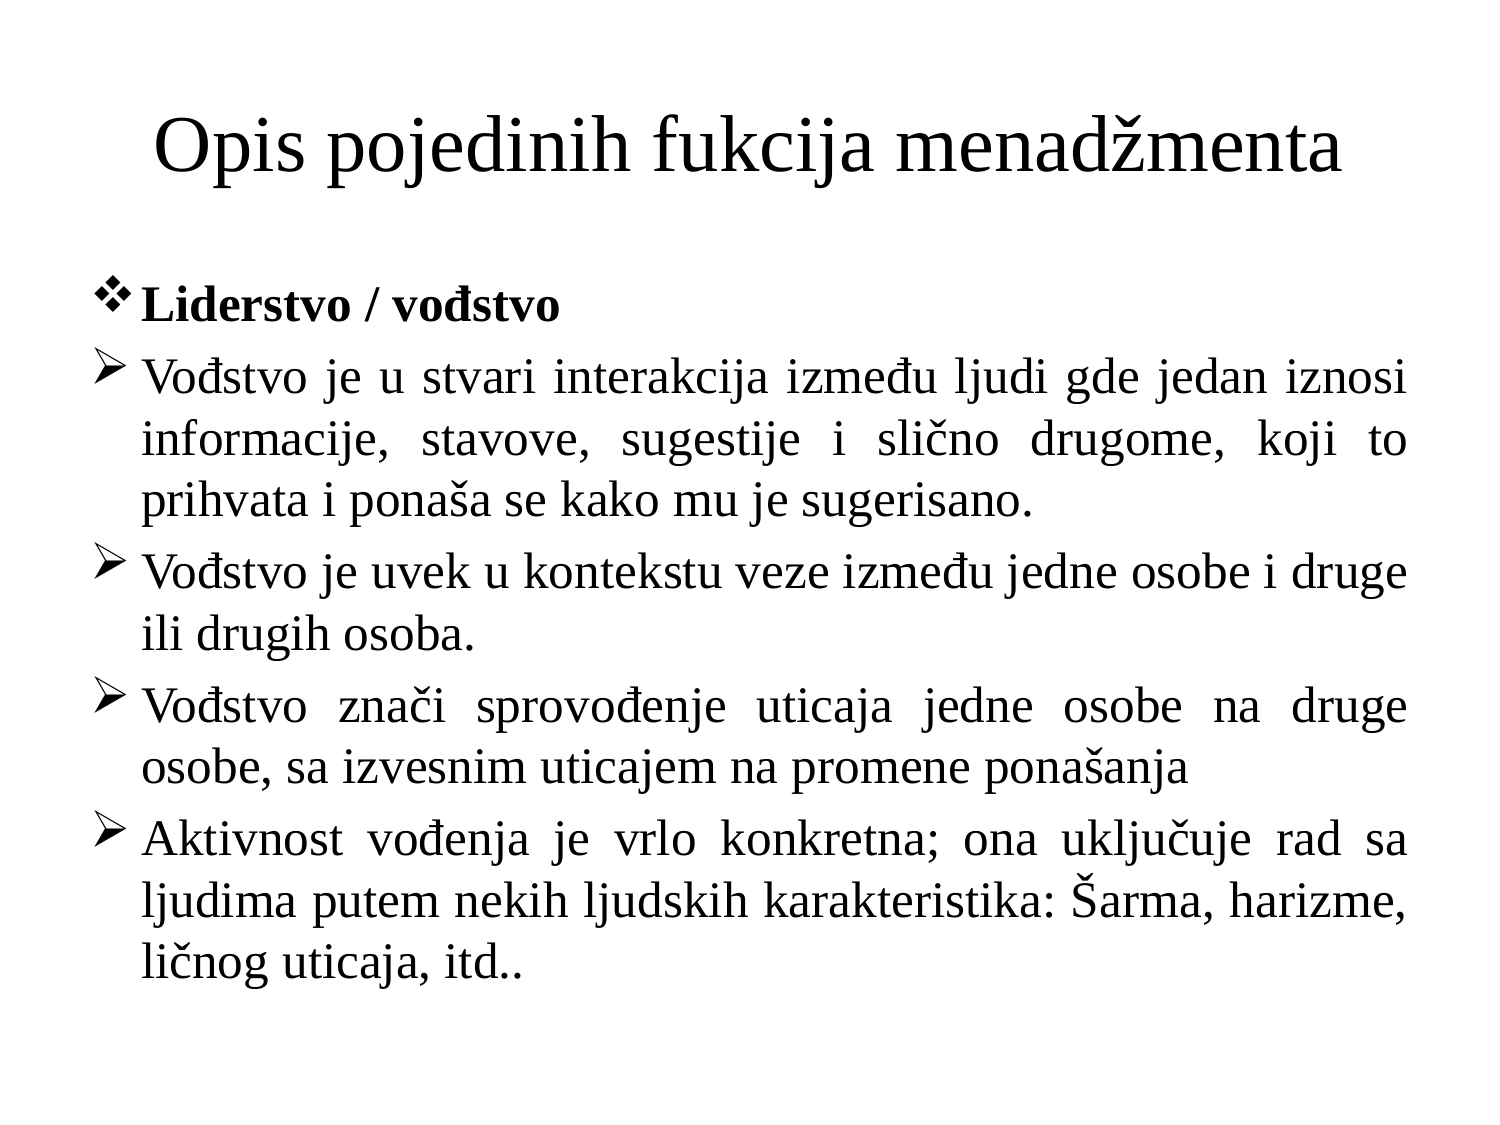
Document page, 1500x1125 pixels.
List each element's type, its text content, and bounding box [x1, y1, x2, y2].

list Liderstvo / vođstvo Vođstvo je u stvari interakcija između ljudi gde jedan iznosi informacije, stavove, sugestije i slično drugome, koji to prihvata i ponaša se kako mu je sugerisano. Vođstvo je uvek u kontekstu veze između jedne osobe i druge ili drugih osoba. Vođstvo znači sprovođenje uticaja jedne osobe na druge osobe, sa izvesnim uticajem na promene ponašanja Aktivnost vođenja je vrlo konkretna; ona uključuje rad sa ljudima putem nekih ljudskih karakteristika: Šarma, harizme, ličnog uticaja, itd.. [75, 262, 1425, 1005]
title Opis pojedinih fukcija menadžmenta [75, 45, 1425, 233]
